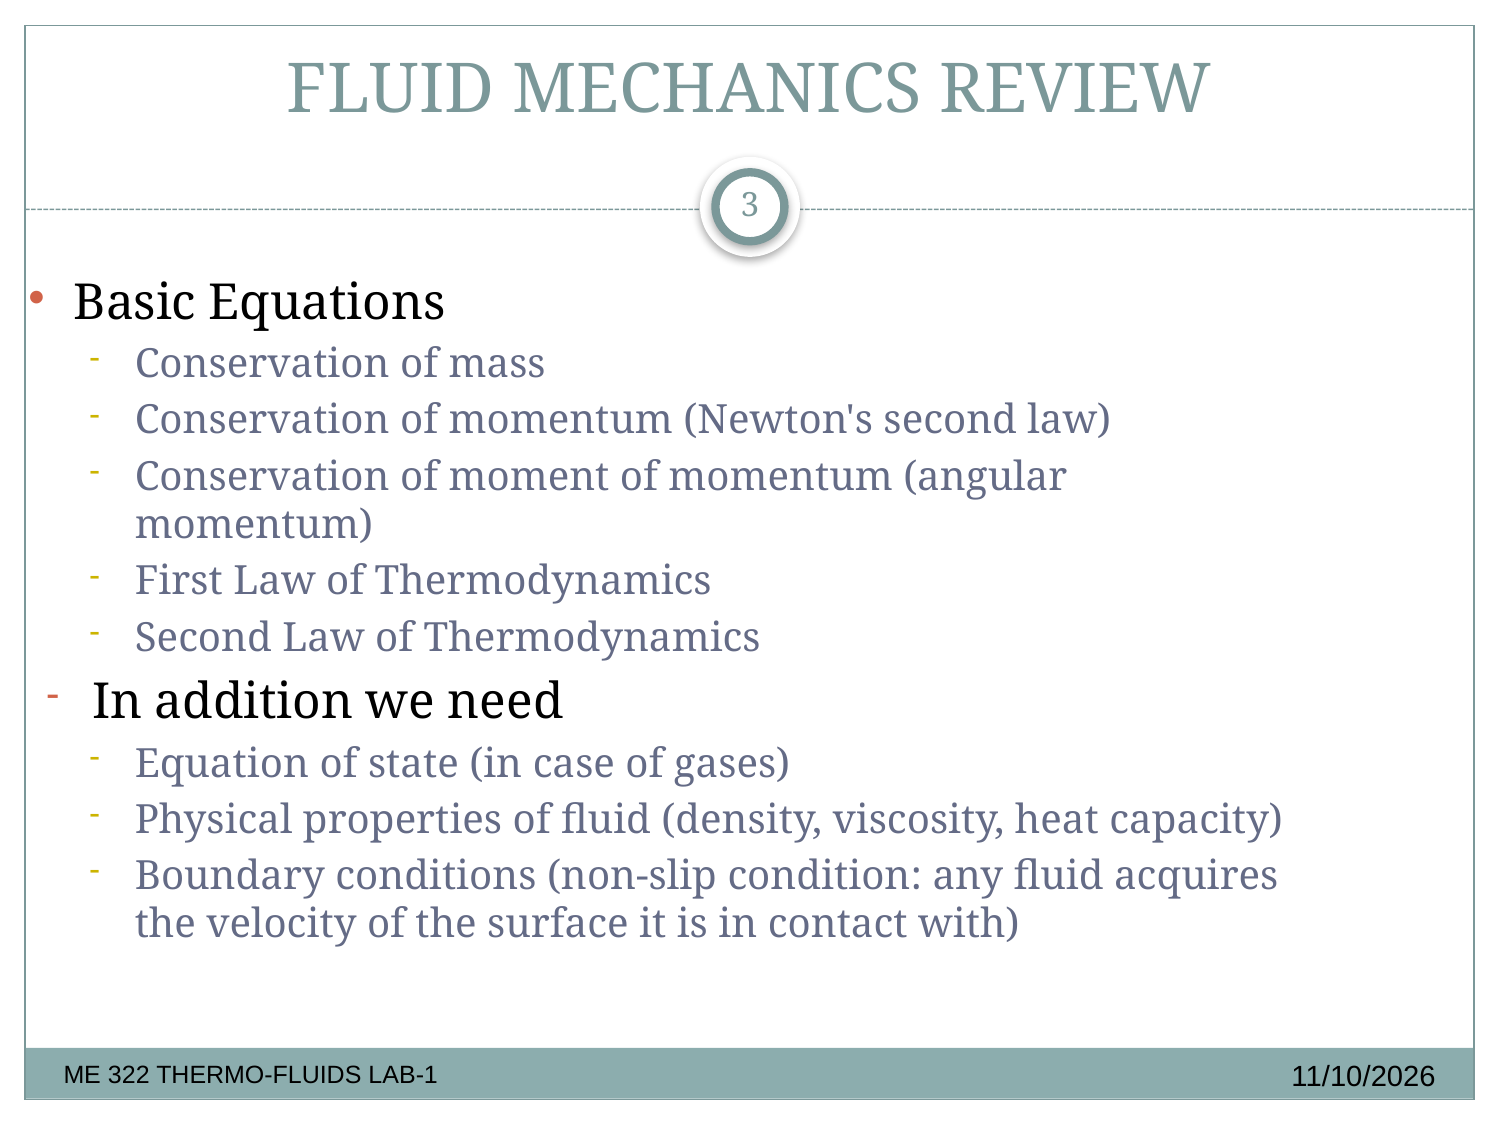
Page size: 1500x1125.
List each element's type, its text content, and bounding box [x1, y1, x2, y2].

slide_number 3 [712, 169, 788, 243]
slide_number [950, 1050, 1450, 1111]
footer ME 322 THERMO-FLUIDS LAB-1 [50, 1051, 638, 1112]
list Basic Equations Conservation of mass Conservation of momentum (Newton's second law) Conservation of moment of momentum (angular momentum) First Law of Thermodynamics Second Law of Thermodynamics In addition we need Equation of state (in case of gases) Physical properties of fluid (density, viscosity, heat capacity) Boundary conditions (non-slip condition: any fluid acquires the velocity of the surface it is in contact with) [0, 263, 1320, 994]
title FLUID MECHANICS REVIEW [49, 37, 1450, 162]
